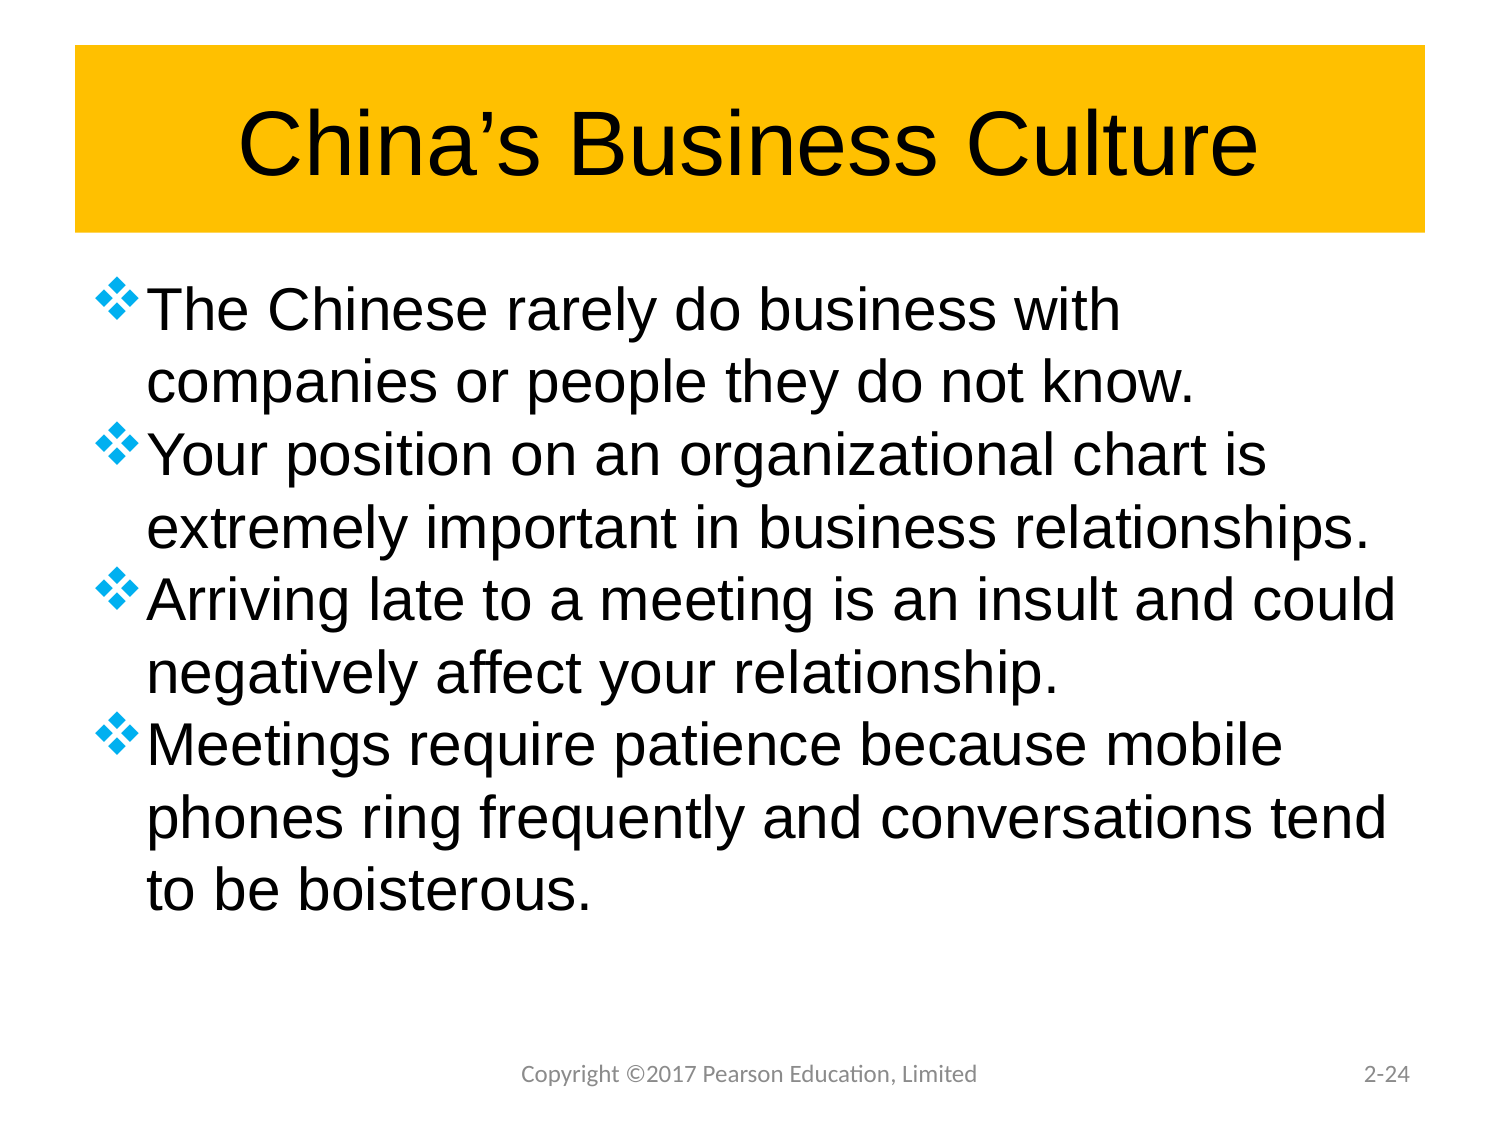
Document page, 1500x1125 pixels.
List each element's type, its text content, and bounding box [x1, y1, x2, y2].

title China’s Business Culture [75, 45, 1425, 233]
footer Copyright ©2017 Pearson Education, Limited [500, 1042, 1000, 1103]
list The Chinese rarely do business with companies or people they do not know. Your position on an organizational chart is extremely important in business relationships. Arriving late to a meeting is an insult and could negatively affect your relationship. Meetings require patience because mobile phones ring frequently and conversations tend to be boisterous. [75, 262, 1425, 1005]
slide_number 2-24 [1074, 1042, 1425, 1103]
